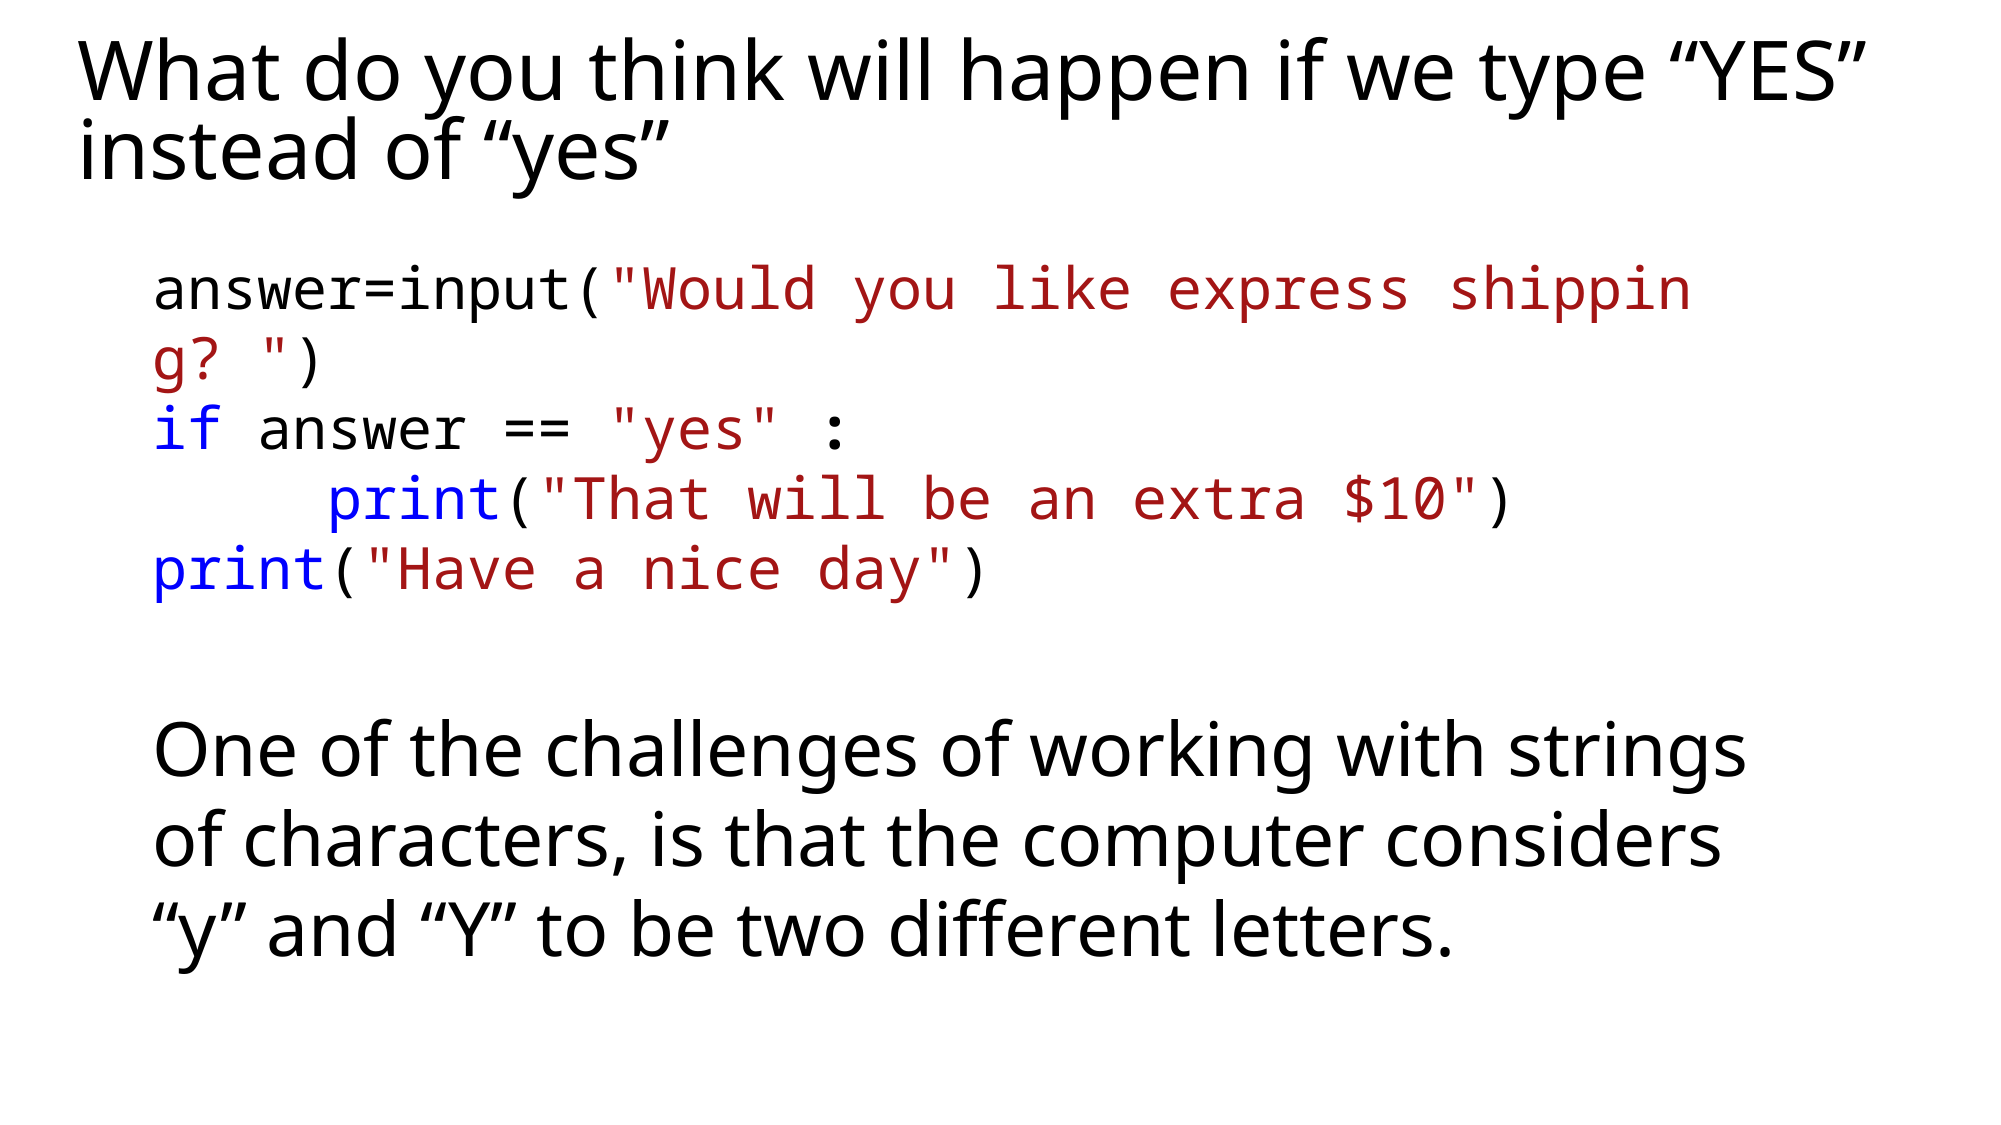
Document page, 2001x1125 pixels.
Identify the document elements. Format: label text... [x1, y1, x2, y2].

text_box One of the challenges of working with strings of characters, is that the computer considers “y” and “Y” to be two different letters. [137, 694, 1800, 980]
title What do you think will happen if we type “YES” instead of “yes” [62, 29, 1953, 205]
text_box answer=input("Would you like express shipping? ") if answer == "yes" : print("That will be an extra $10") print("Have a nice day") [137, 243, 1740, 609]
